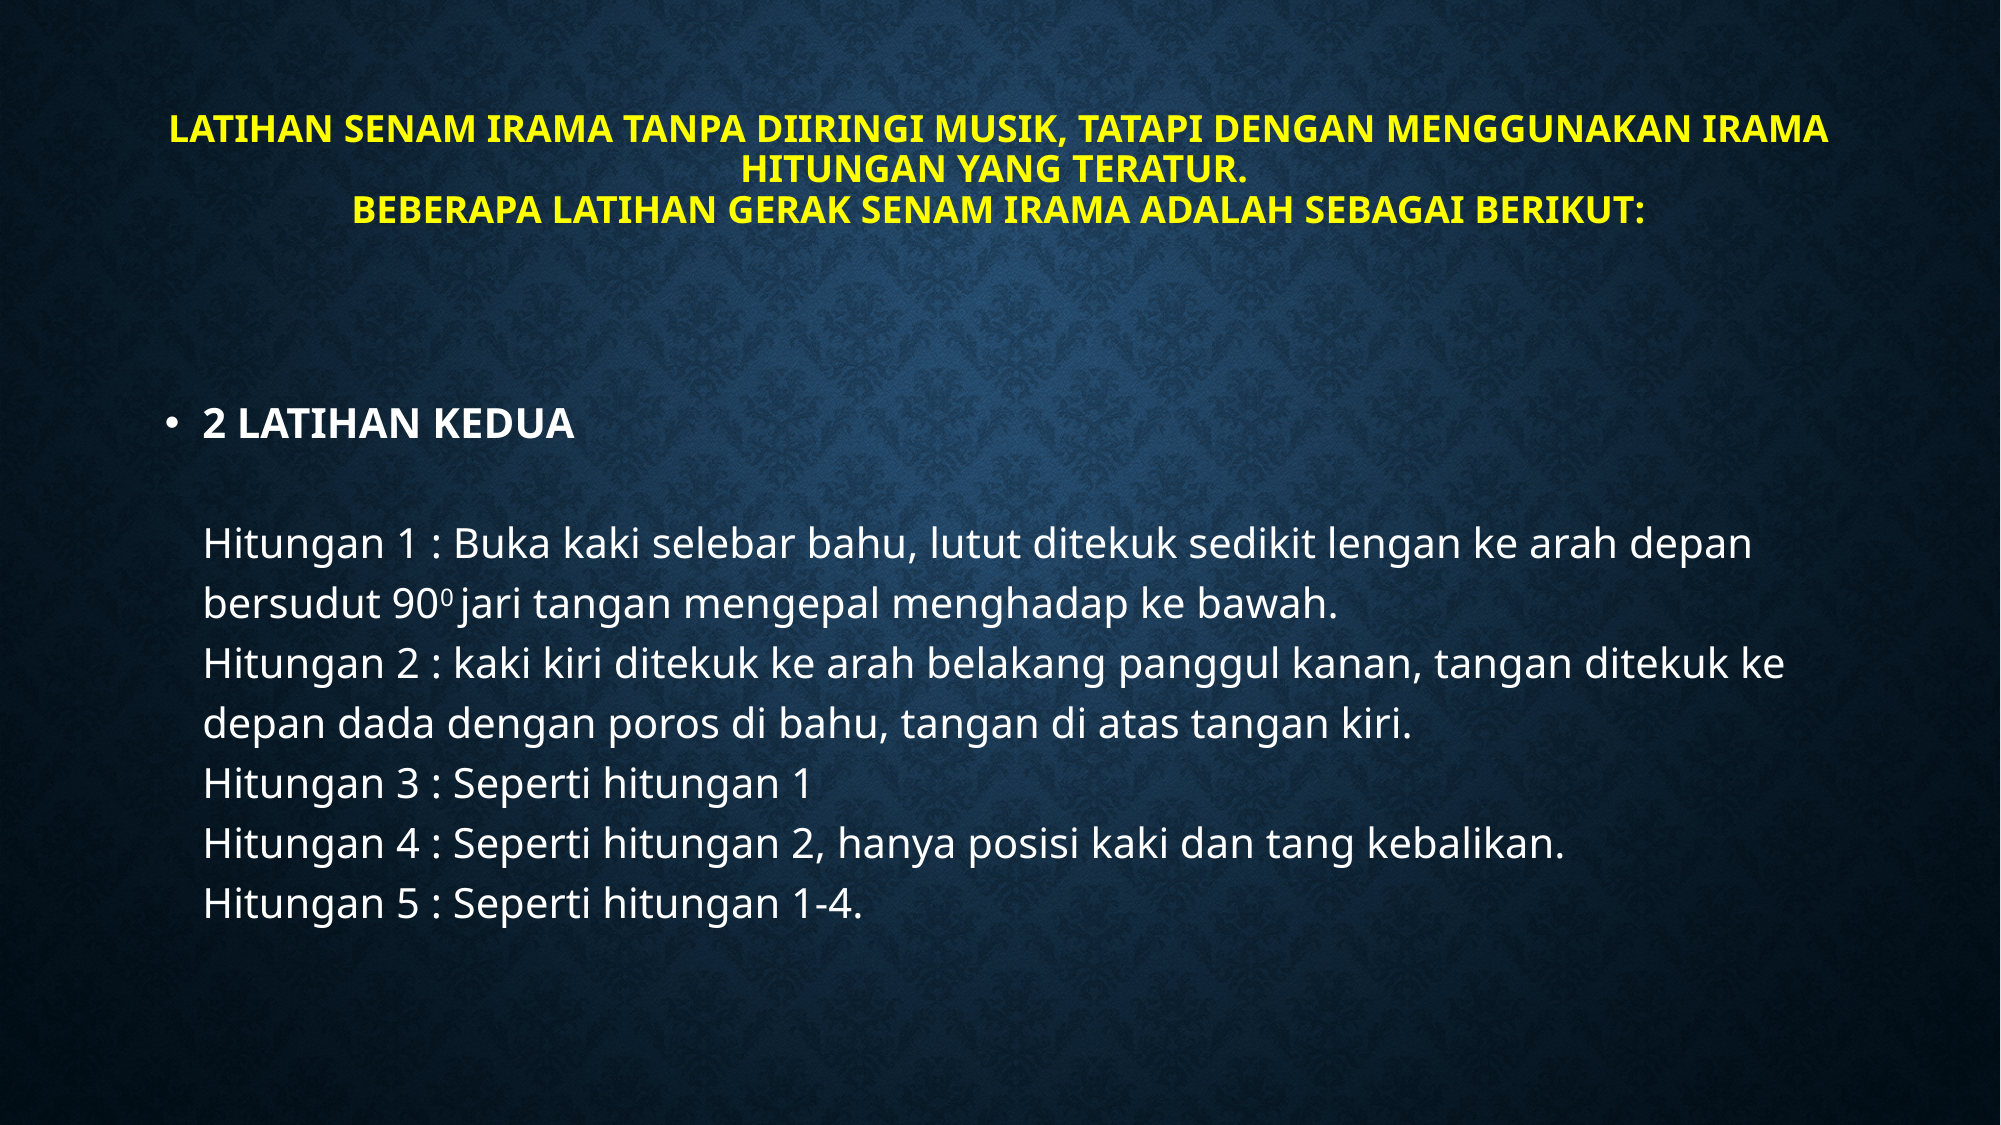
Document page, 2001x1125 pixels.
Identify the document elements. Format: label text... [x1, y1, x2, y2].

title Latihan senam irama tanpa diiringi musik, tatapi dengan menggunakan irama hitungan yang teratur. Beberapa latihan gerak senam irama adalah sebagai berikut: [149, 99, 1849, 287]
list 2 LATIHAN KEDUA Hitungan 1 : Buka kaki selebar bahu, lutut ditekuk sedikit lengan ke arah depan bersudut 900 jari tangan mengepal menghadap ke bawah. Hitungan 2 : kaki kiri ditekuk ke arah belakang panggul kanan, tangan ditekuk ke depan dada dengan poros di bahu, tangan di atas tangan kiri. Hitungan 3 : Seperti hitungan 1 Hitungan 4 : Seperti hitungan 2, hanya posisi kaki dan tang kebalikan. Hitungan 5 : Seperti hitungan 1-4. [149, 379, 1849, 986]
